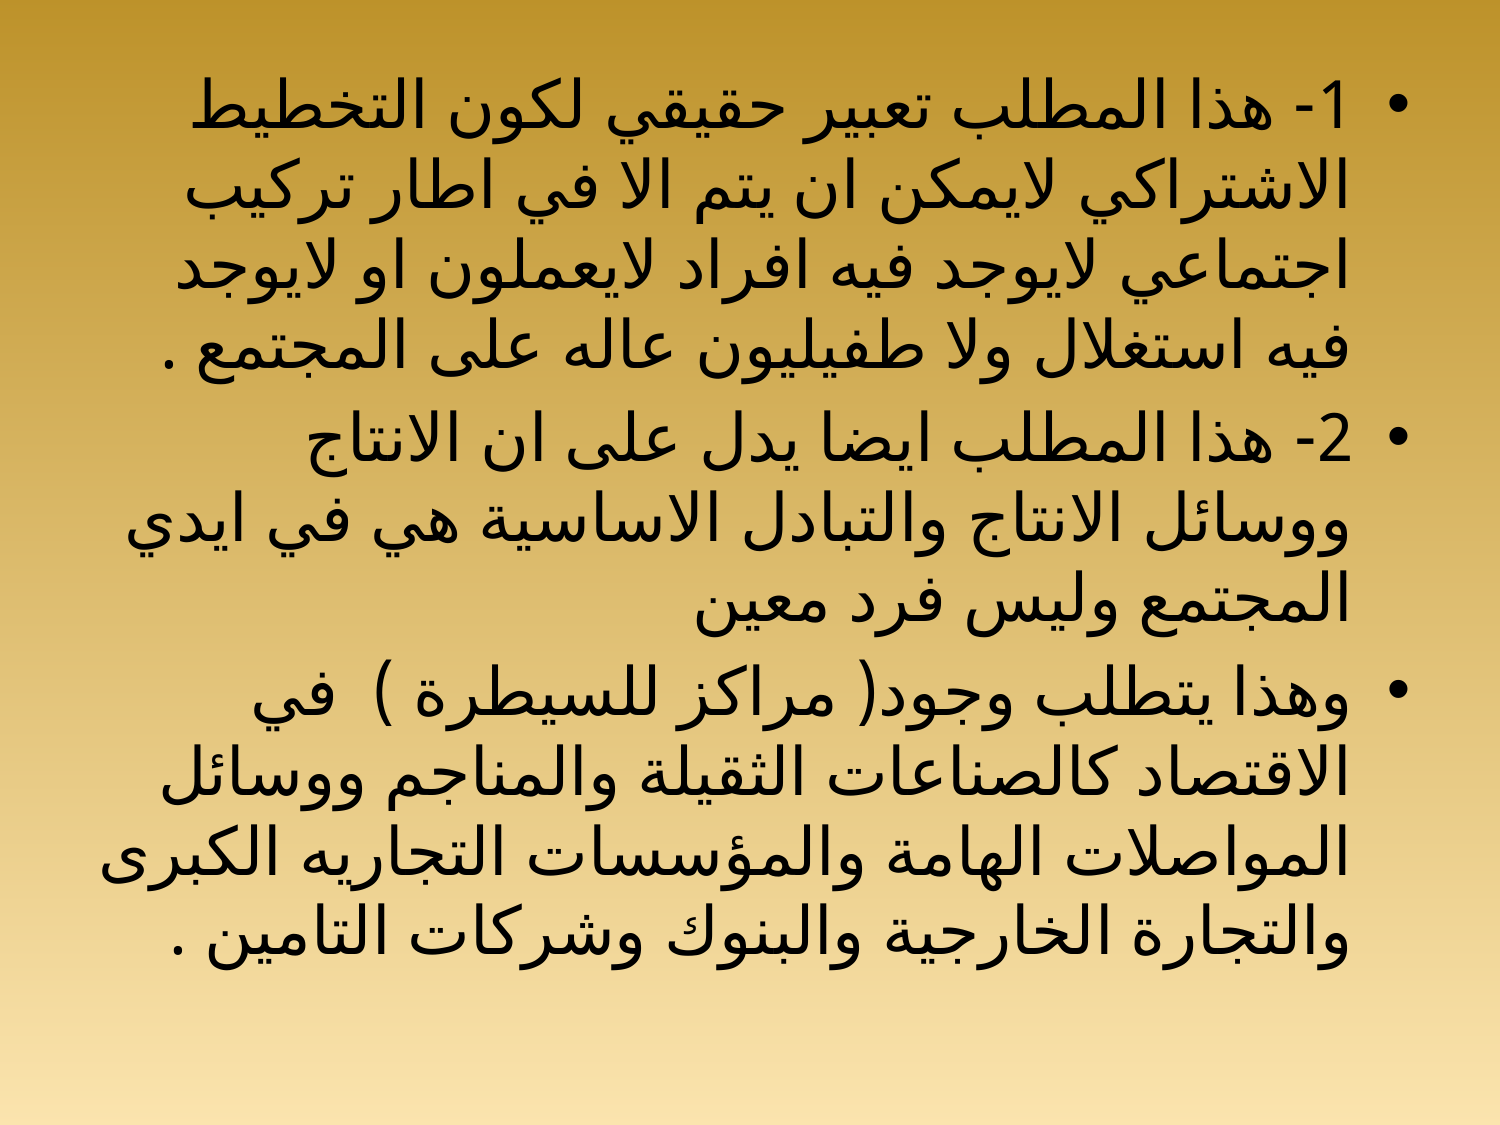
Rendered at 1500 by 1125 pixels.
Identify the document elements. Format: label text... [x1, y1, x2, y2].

list 1- هذا المطلب تعبير حقيقي لكون التخطيط الاشتراكي لايمكن ان يتم الا في اطار تركيب اجتماعي لايوجد فيه افراد لايعملون او لايوجد فيه استغلال ولا طفيليون عاله على المجتمع . 2- هذا المطلب ايضا يدل على ان الانتاج ووسائل الانتاج والتبادل الاساسية هي في ايدي المجتمع وليس فرد معين وهذا يتطلب وجود( مراكز للسيطرة ) في الاقتصاد كالصناعات الثقيلة والمناجم ووسائل المواصلات الهامة والمؤسسات التجاريه الكبرى والتجارة الخارجية والبنوك وشركات التامين . [75, 54, 1425, 1005]
